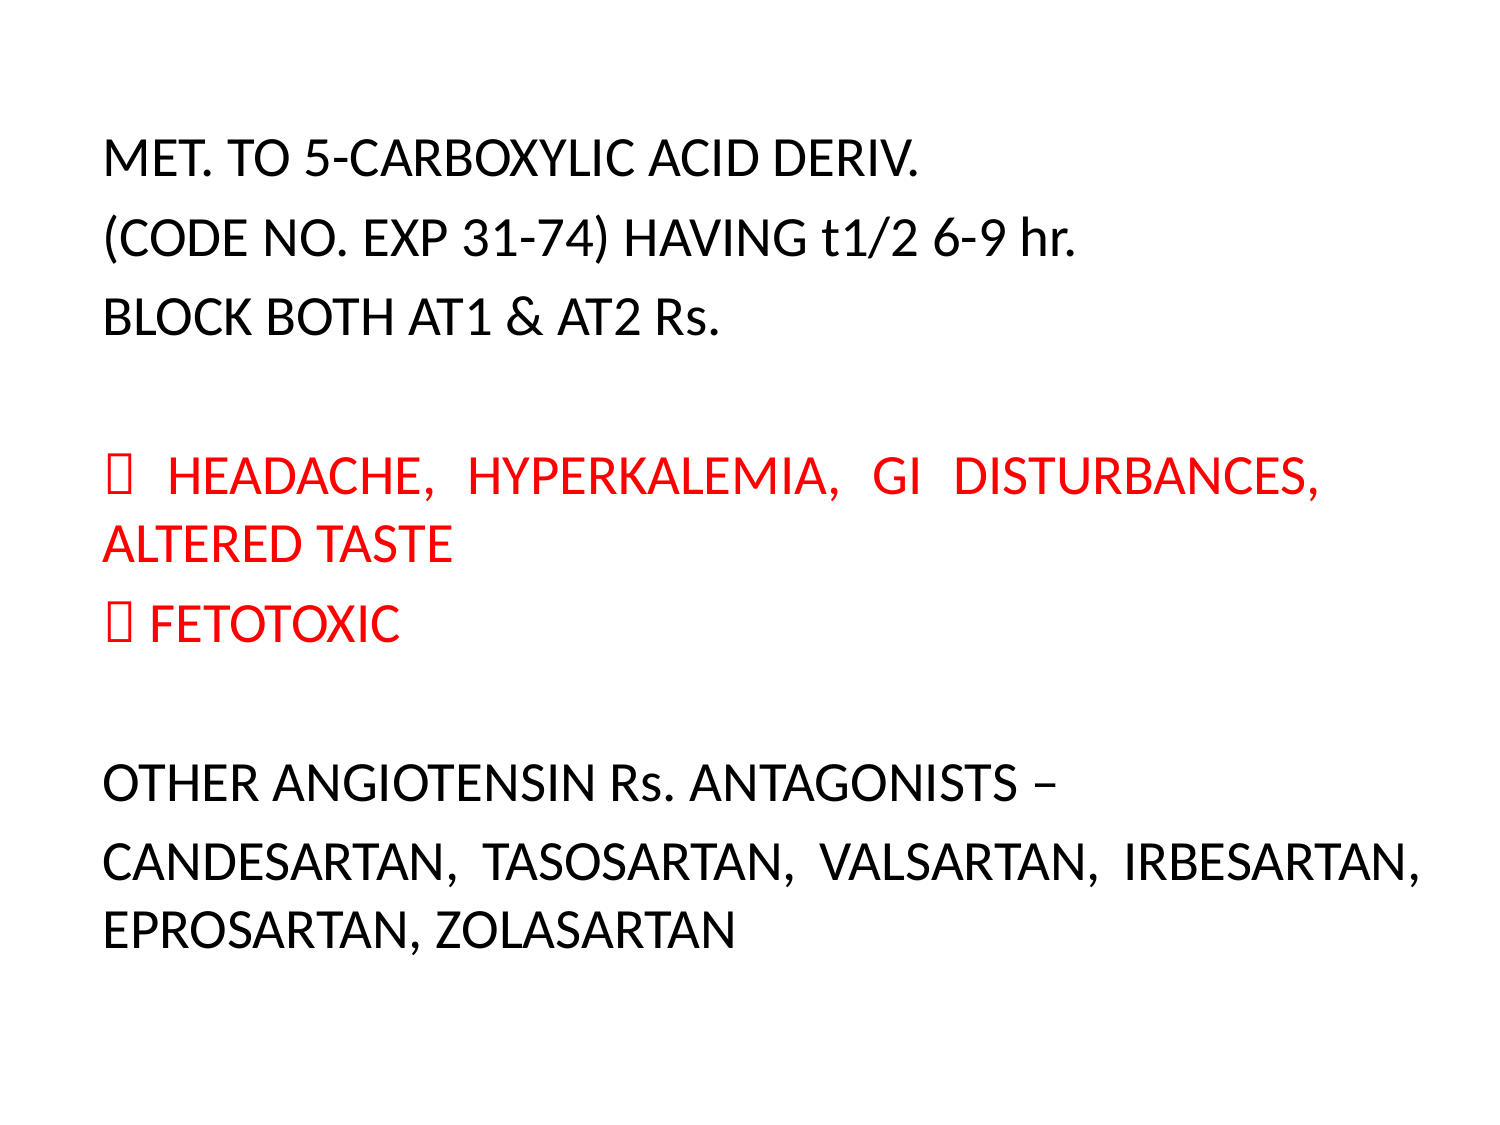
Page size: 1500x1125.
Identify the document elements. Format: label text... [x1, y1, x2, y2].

list MET. TO 5-CARBOXYLIC ACID DERIV. (CODE NO. EXP 31-74) HAVING t1/2 6-9 hr. BLOCK BOTH AT1 & AT2 Rs.  HEADACHE, HYPERKALEMIA, GI DISTURBANCES, ALTERED TASTE  FETOTOXIC OTHER ANGIOTENSIN Rs. ANTAGONISTS – CANDESARTAN, TASOSARTAN, VALSARTAN, IRBESARTAN, EPROSARTAN, ZOLASARTAN [87, 112, 1438, 975]
